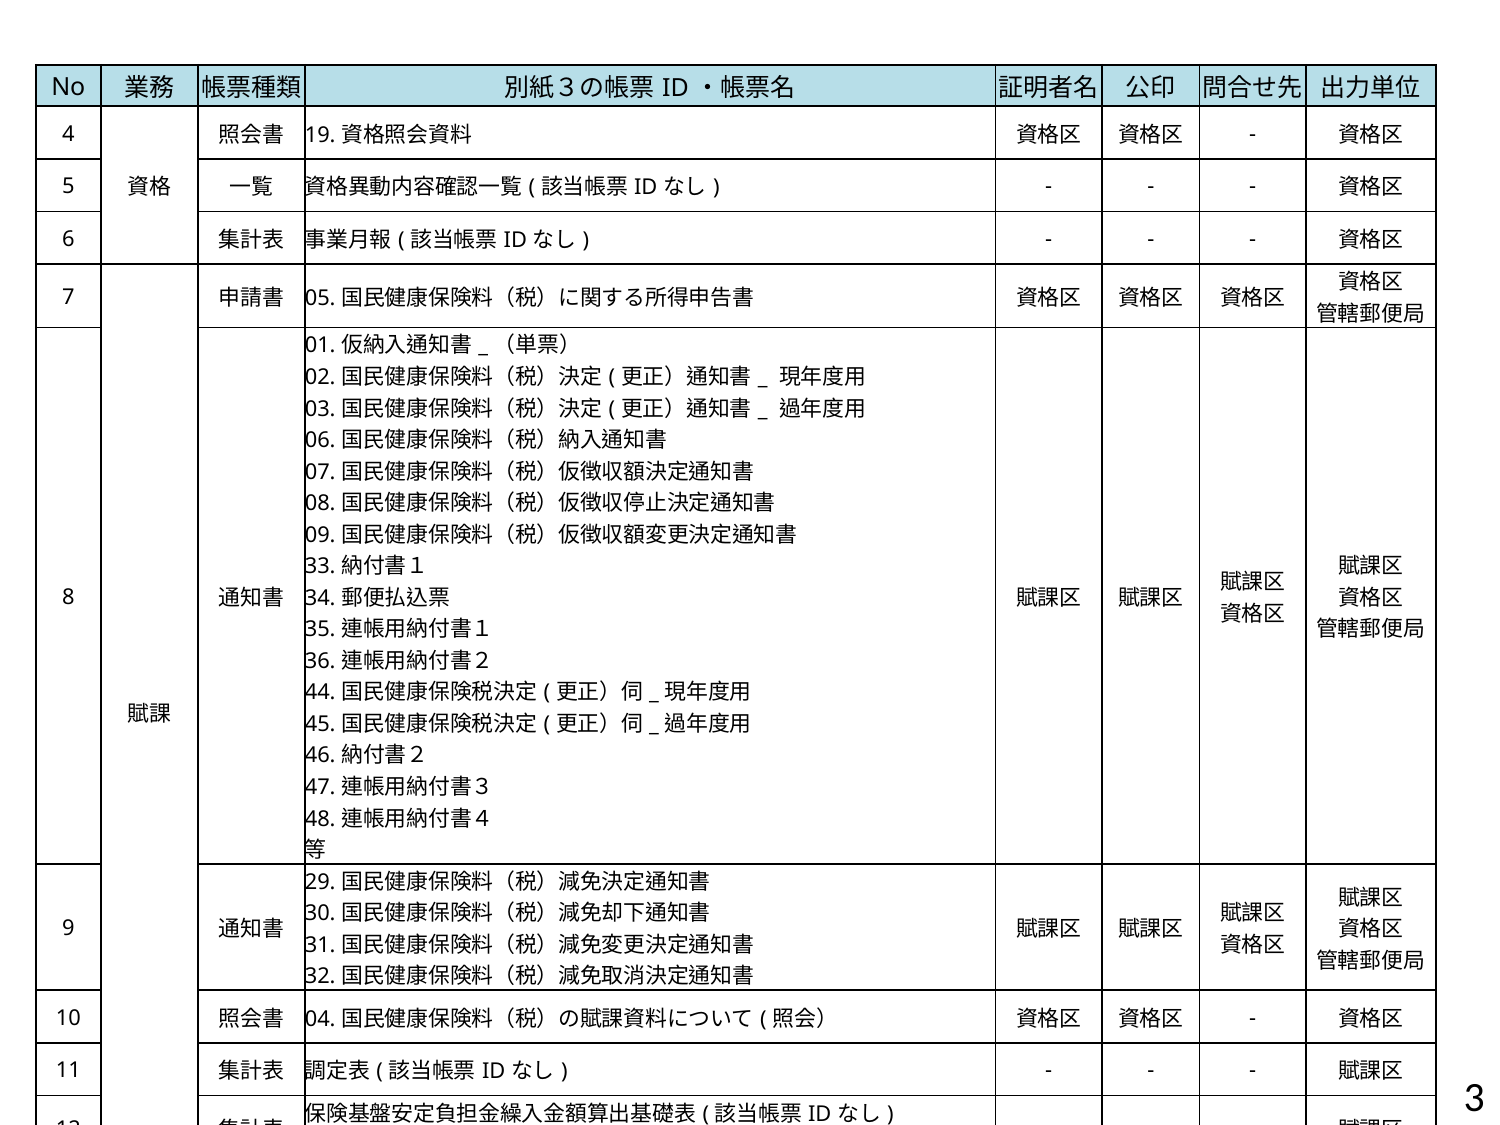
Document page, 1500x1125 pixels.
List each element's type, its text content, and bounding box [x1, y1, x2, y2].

table_cell - [1200, 1044, 1305, 1095]
table_header No [37, 66, 100, 105]
table_cell 資格 [102, 107, 197, 263]
table_header 問合せ先 [1200, 66, 1305, 105]
table_cell 集計表 [199, 212, 304, 263]
table_cell 照会書 [199, 107, 304, 158]
table_cell 申請書 [199, 265, 304, 327]
table_cell 調定表(該当帳票IDなし) [306, 1044, 995, 1095]
table_cell 資格区 [1103, 107, 1199, 158]
table_cell - [996, 1096, 1101, 1125]
table_cell - [1103, 160, 1199, 211]
table_cell 資格区 [1307, 160, 1435, 211]
table_cell 賦課区 [1103, 328, 1199, 863]
table_cell 賦課区 資格区 管轄郵便局 [1307, 328, 1435, 863]
table_cell 通知書 [199, 328, 304, 863]
slide_number 2 [1437, 1065, 1500, 1125]
table_cell 5 [37, 160, 100, 211]
table_cell 集計表 [199, 1096, 304, 1125]
table_cell - [996, 160, 1101, 211]
table_cell 資格異動内容確認一覧(該当帳票IDなし) [306, 160, 995, 211]
table_cell - [996, 212, 1101, 263]
table_cell - [1200, 212, 1305, 263]
table_cell 資格区 [1103, 265, 1199, 327]
table_cell 賦課区 [1307, 1096, 1435, 1125]
table_cell 10 [37, 991, 100, 1042]
table_cell 照会書 [199, 991, 304, 1042]
table_cell 05.国民健康保険料（税）に関する所得申告書 [306, 265, 995, 327]
table_cell 7 [37, 265, 100, 327]
table_cell 11 [37, 1044, 100, 1095]
table_cell 賦課区 [996, 328, 1101, 863]
table_cell 事業月報(該当帳票IDなし) [306, 212, 995, 263]
table_cell 資格区 [1307, 991, 1435, 1042]
table_cell - [1103, 212, 1199, 263]
table_cell 29.国民健康保険料（税）減免決定通知書 30.国民健康保険料（税）減免却下通知書 31.国民健康保険料（税）減免変更決定通知書 32.国民健康保険料（税）減免取消決定通知書 [306, 865, 995, 989]
table_cell 資格区 [1200, 265, 1305, 327]
table_cell 資格区 [996, 991, 1101, 1042]
table_cell 資格区 [1103, 991, 1199, 1042]
table_cell - [1103, 1044, 1199, 1095]
table_cell 資格区 [1307, 212, 1435, 263]
table_cell 資格区 [1307, 107, 1435, 158]
table_header 業務 [102, 66, 197, 105]
table_cell - [1200, 107, 1305, 158]
table_cell 12 [37, 1096, 100, 1125]
table_cell 一覧 [199, 160, 304, 211]
table_cell - [1200, 1096, 1305, 1125]
table_header 帳票種類 [199, 66, 304, 105]
table_cell 賦課 [102, 265, 197, 1125]
table_cell 4 [37, 107, 100, 158]
table_cell 01.仮納入通知書_（単票） 02.国民健康保険料（税）決定(更正）通知書_ 現年度用 03.国民健康保険料（税）決定(更正）通知書_ 過年度用 06.国民健康保険料（税）納入通知書 07.国民健康保険料（税）仮徴収額決定通知書 08.国民健康保険料（税）仮徴収停止決定通知書 09.国民健康保険料（税）仮徴収額変更決定通知書 33.納付書１ 34.郵便払込票 35.連帳用納付書１ 36.連帳用納付書２ 44.国民健康保険税決定(更正）伺_現年度用 45.国民健康保険税決定(更正）伺_過年度用 46.納付書２ 47.連帳用納付書３ 48.連帳用納付書４ 等 [306, 328, 995, 863]
table_cell 賦課区 資格区 [1200, 328, 1305, 863]
table_cell 賦課区 [996, 865, 1101, 989]
table_cell 賦課区 資格区 [1200, 865, 1305, 989]
table_header 公印 [1103, 66, 1199, 105]
table_cell - [996, 1044, 1101, 1095]
table_cell 資格区 管轄郵便局 [1307, 265, 1435, 327]
table_header 別紙３の帳票ID・帳票名 [306, 66, 995, 105]
table_cell 資格区 [996, 265, 1101, 327]
table_cell - [1103, 1096, 1199, 1125]
table_cell 賦課区 [1307, 1044, 1435, 1095]
table_header 出力単位 [1307, 66, 1435, 105]
table_cell 8 [37, 328, 100, 863]
table_cell 6 [37, 212, 100, 263]
table_cell 通知書 [199, 865, 304, 989]
table_cell - [1200, 160, 1305, 211]
table_cell - [1200, 991, 1305, 1042]
table_cell 保険基盤安定負担金繰入金額算出基礎表(該当帳票IDなし) 普通調整交付金算出基礎表(該当帳票IDなし) [306, 1096, 995, 1125]
table_cell 資格区 [996, 107, 1101, 158]
table_cell 集計表 [199, 1044, 304, 1095]
table_header 証明者名 [996, 66, 1101, 105]
table_cell 9 [37, 865, 100, 989]
table_cell 賦課区 [1103, 865, 1199, 989]
table_cell 19.資格照会資料 [306, 107, 995, 158]
table_cell 賦課区 資格区 管轄郵便局 [1307, 865, 1435, 989]
table_cell 04.国民健康保険料（税）の賦課資料について(照会） [306, 991, 995, 1042]
